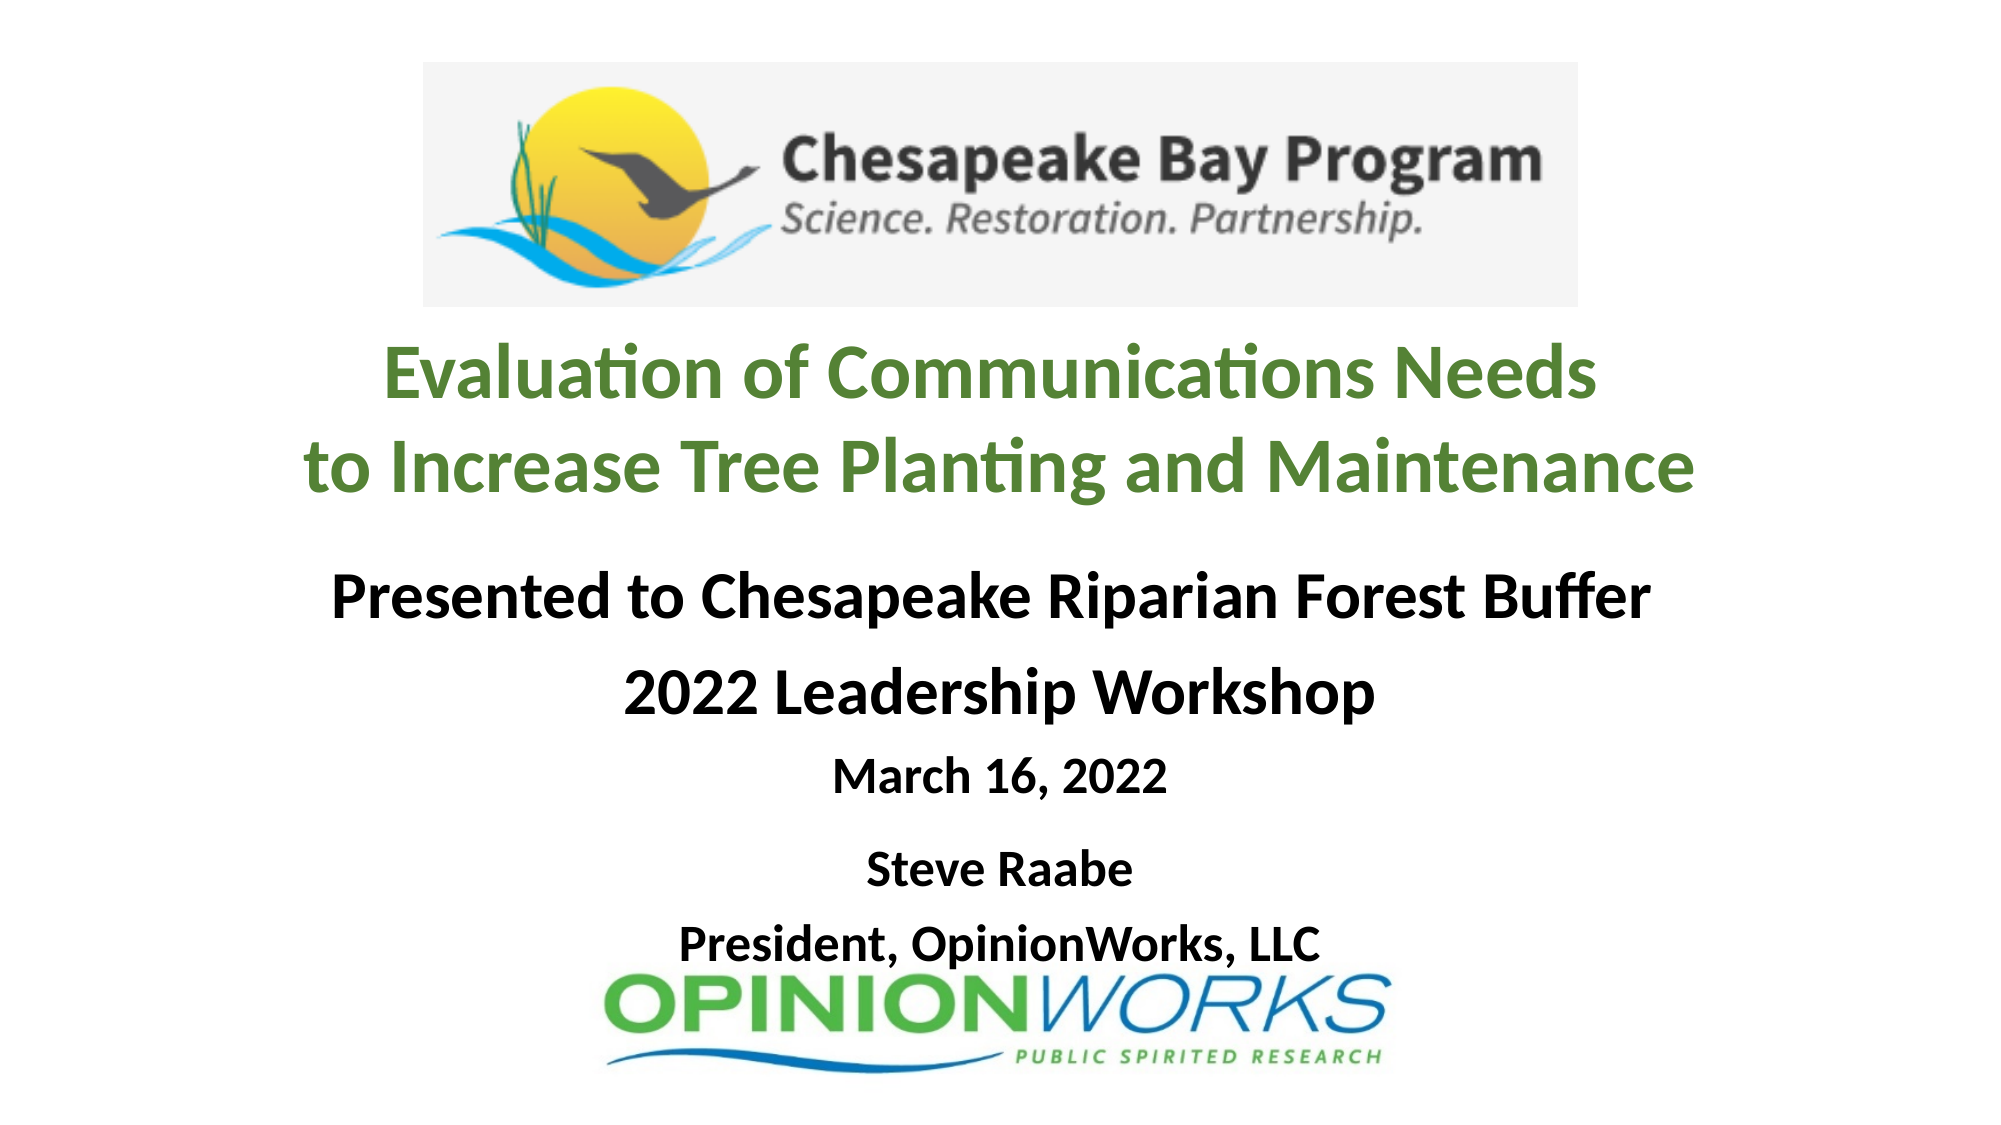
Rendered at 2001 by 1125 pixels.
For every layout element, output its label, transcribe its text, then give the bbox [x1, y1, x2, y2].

subtitle Evaluation of Communications Needs to Increase Tree Planting and Maintenance Presented to Chesapeake Riparian Forest Buffer 2022 Leadership Workshop March 16, 2022 Steve Raabe President, OpinionWorks, LLC [125, 322, 1875, 989]
picture [422, 62, 1577, 307]
picture [553, 926, 1447, 1120]
